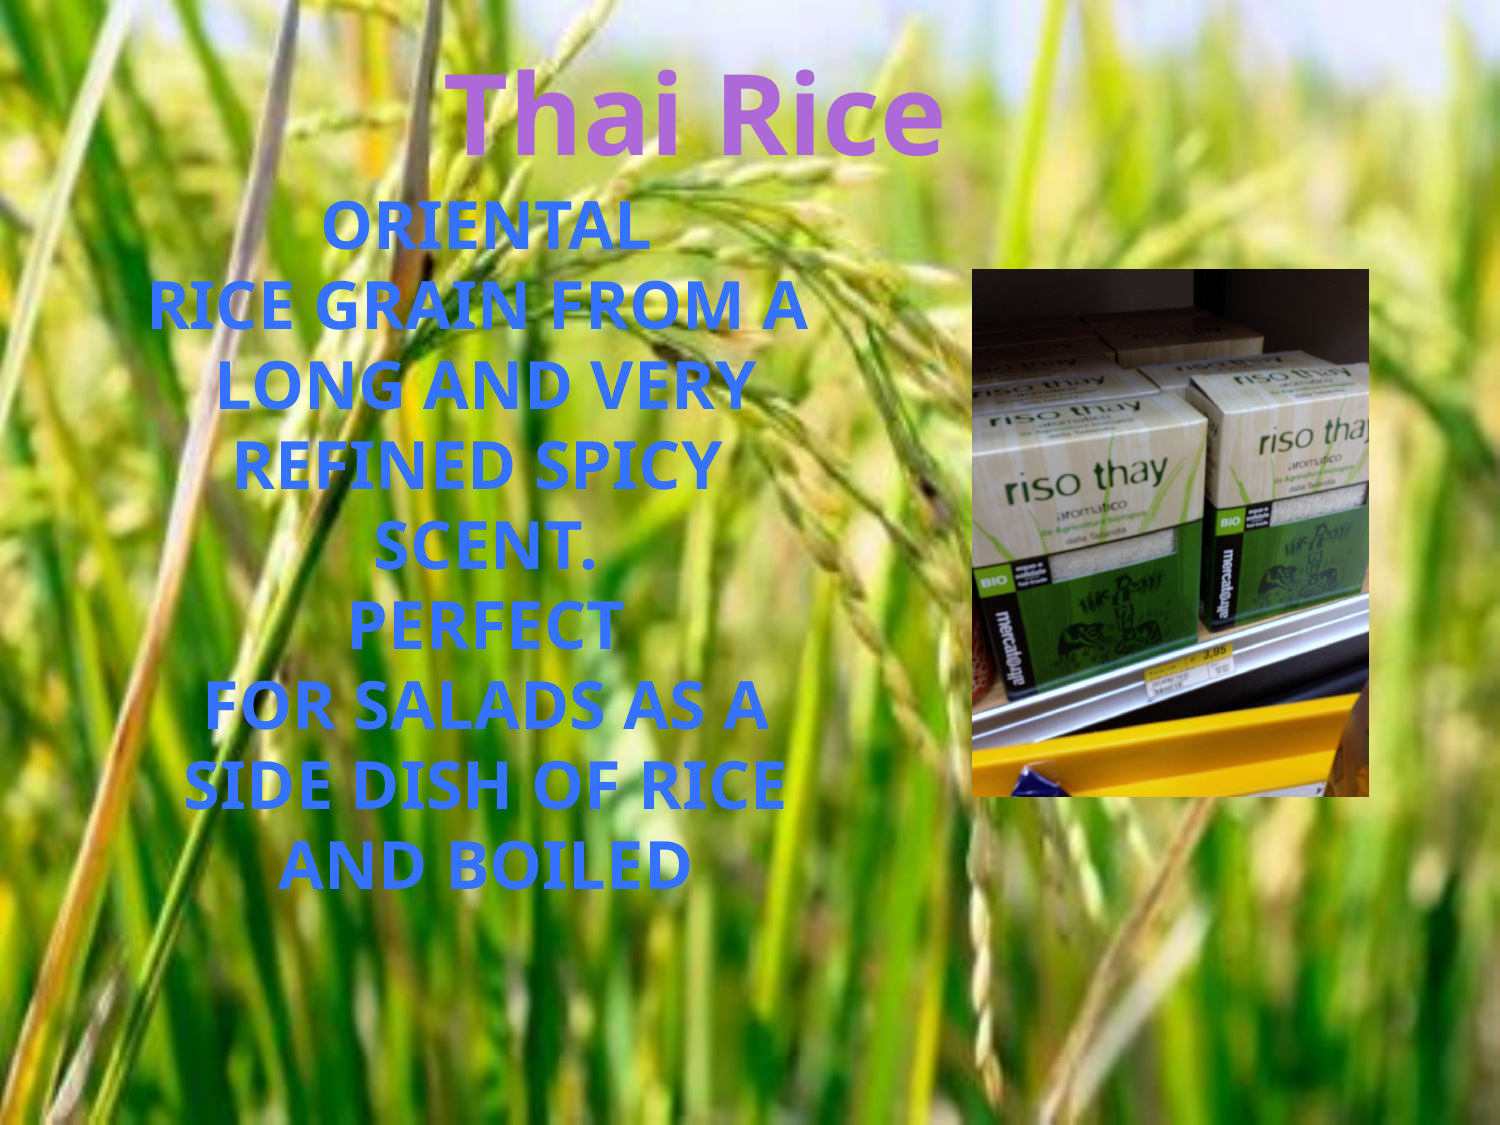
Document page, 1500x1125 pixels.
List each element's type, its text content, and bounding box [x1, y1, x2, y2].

picture [0, 0, 1500, 1125]
text_box Oriental rice grain from a long and very refined spicy scent. Perfect for salads as a side dish of rice and boiled [117, 175, 856, 911]
text_box Thai Rice [395, 35, 996, 321]
